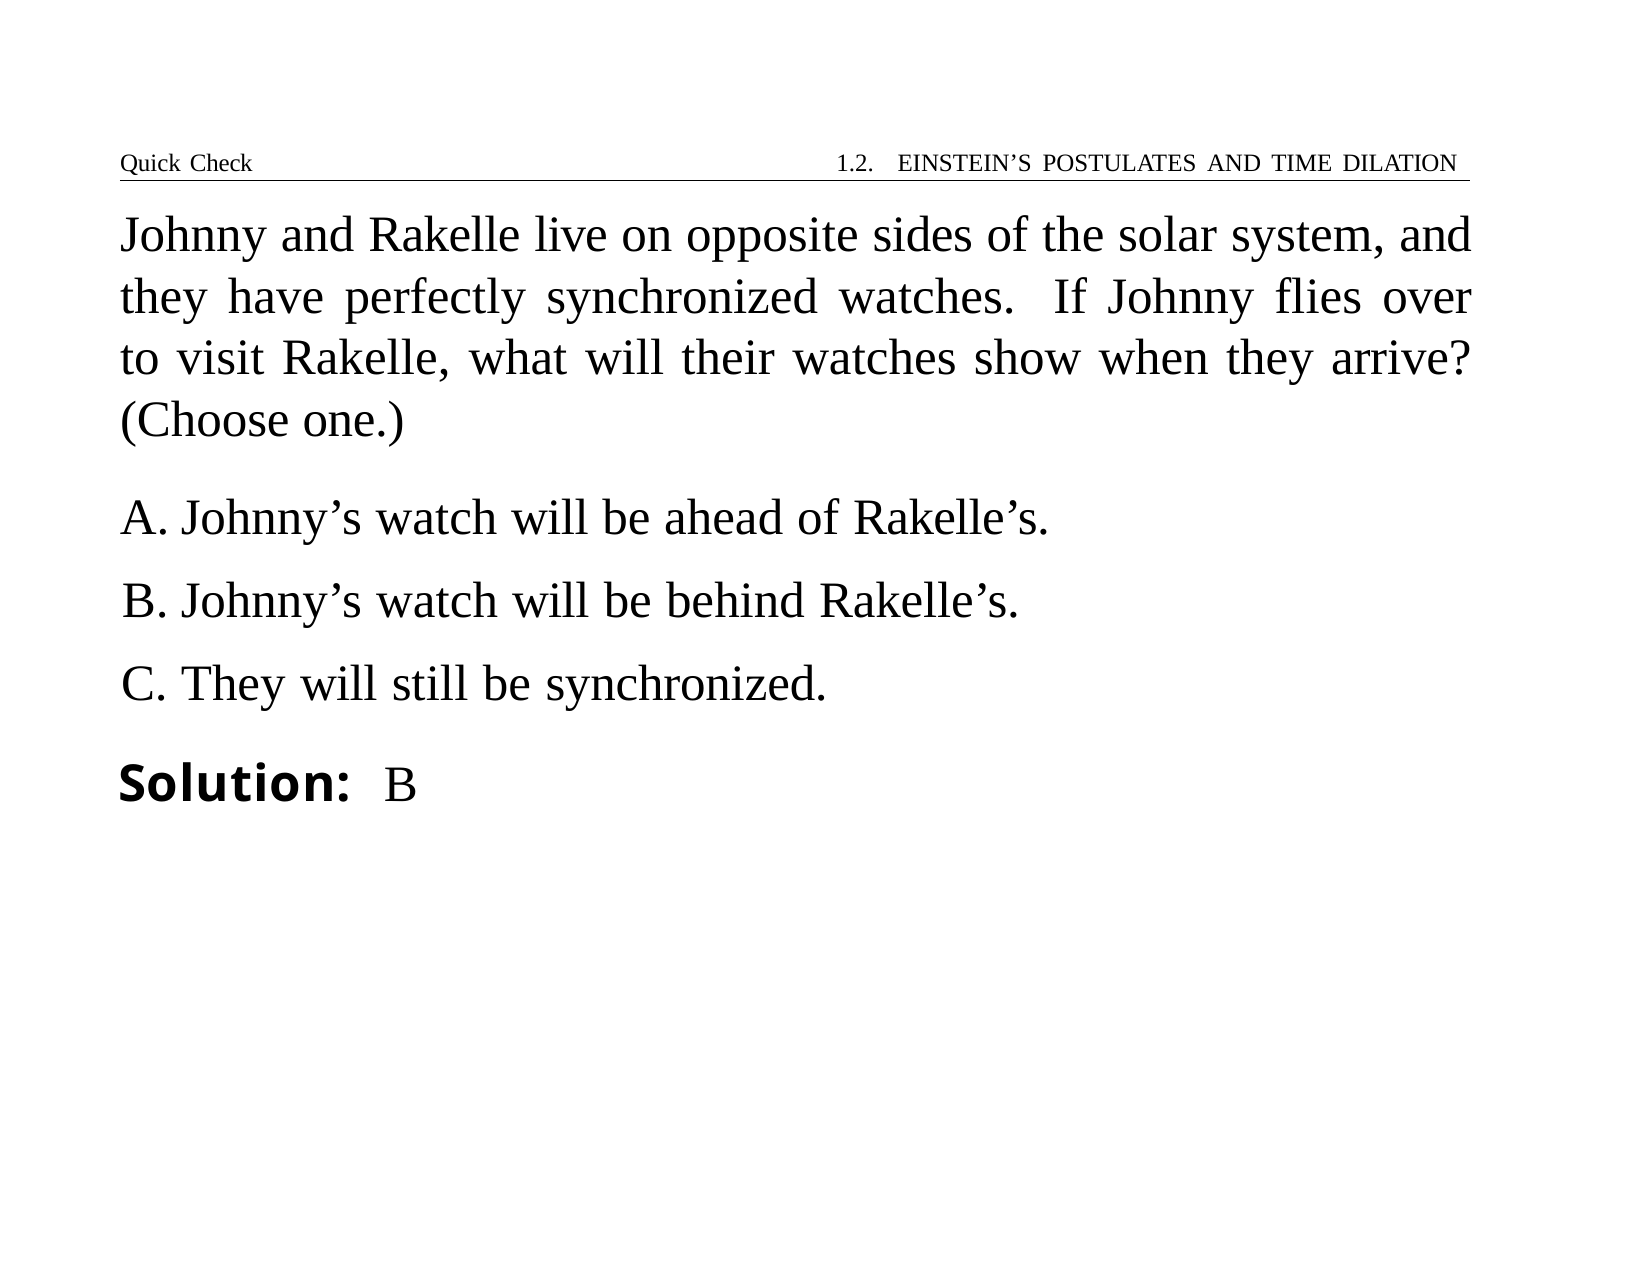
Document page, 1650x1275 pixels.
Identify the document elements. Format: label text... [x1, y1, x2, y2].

title Johnny and Rakelle live on opposite sides of the solar system, and they have perfectly synchronized watches. If Johnny flies over to visit Rakelle, what will their watches show when they arrive? (Choose one.) [117, 198, 1473, 447]
text_box Quick Check 1.2. EINSTEIN’S POSTULATES AND TIME DILATION [117, 144, 1473, 176]
text_box Johnny’s watch will be ahead of Rakelle’s. Johnny’s watch will be behind Rakelle’s. They will still be synchronized. Solution: B [116, 459, 1056, 812]
